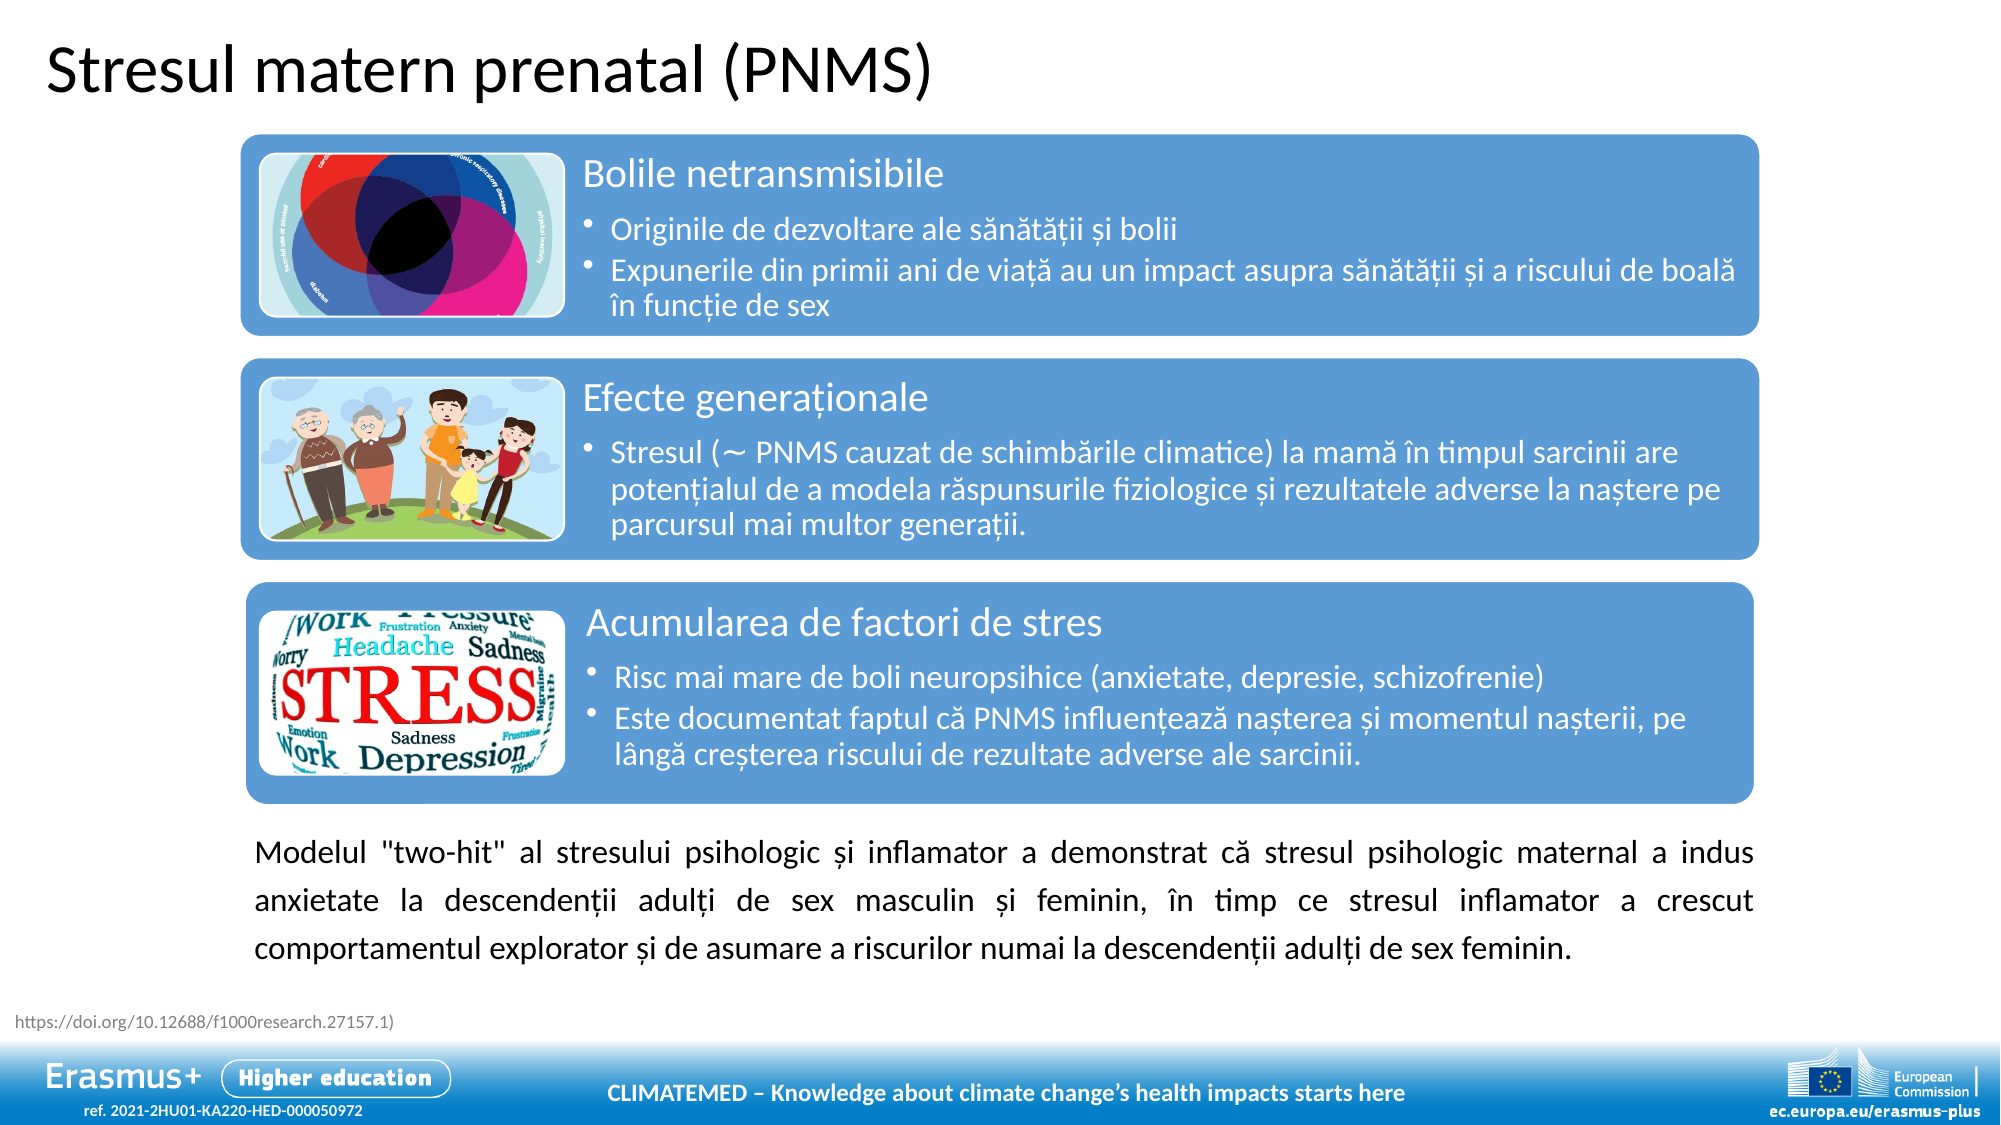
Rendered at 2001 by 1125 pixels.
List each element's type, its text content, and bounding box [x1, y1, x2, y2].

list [239, 133, 1761, 806]
picture [0, 899, 2000, 1125]
title Stresul matern prenatal (PNMS) [31, 25, 1984, 116]
text_box Modelul "two-hit" al stresului psihologic și inflamator a demonstrat că stresul psihologic maternal a indus anxietate la descendenții adulți de sex masculin și feminin, în timp ce stresul inflamator a crescut comportamentul explorator și de asumare a riscurilor numai la descendenții adulți de sex feminin. [239, 814, 1772, 974]
text_box https://doi.org/10.12688/f1000research.27157.1) [0, 1002, 1322, 1040]
